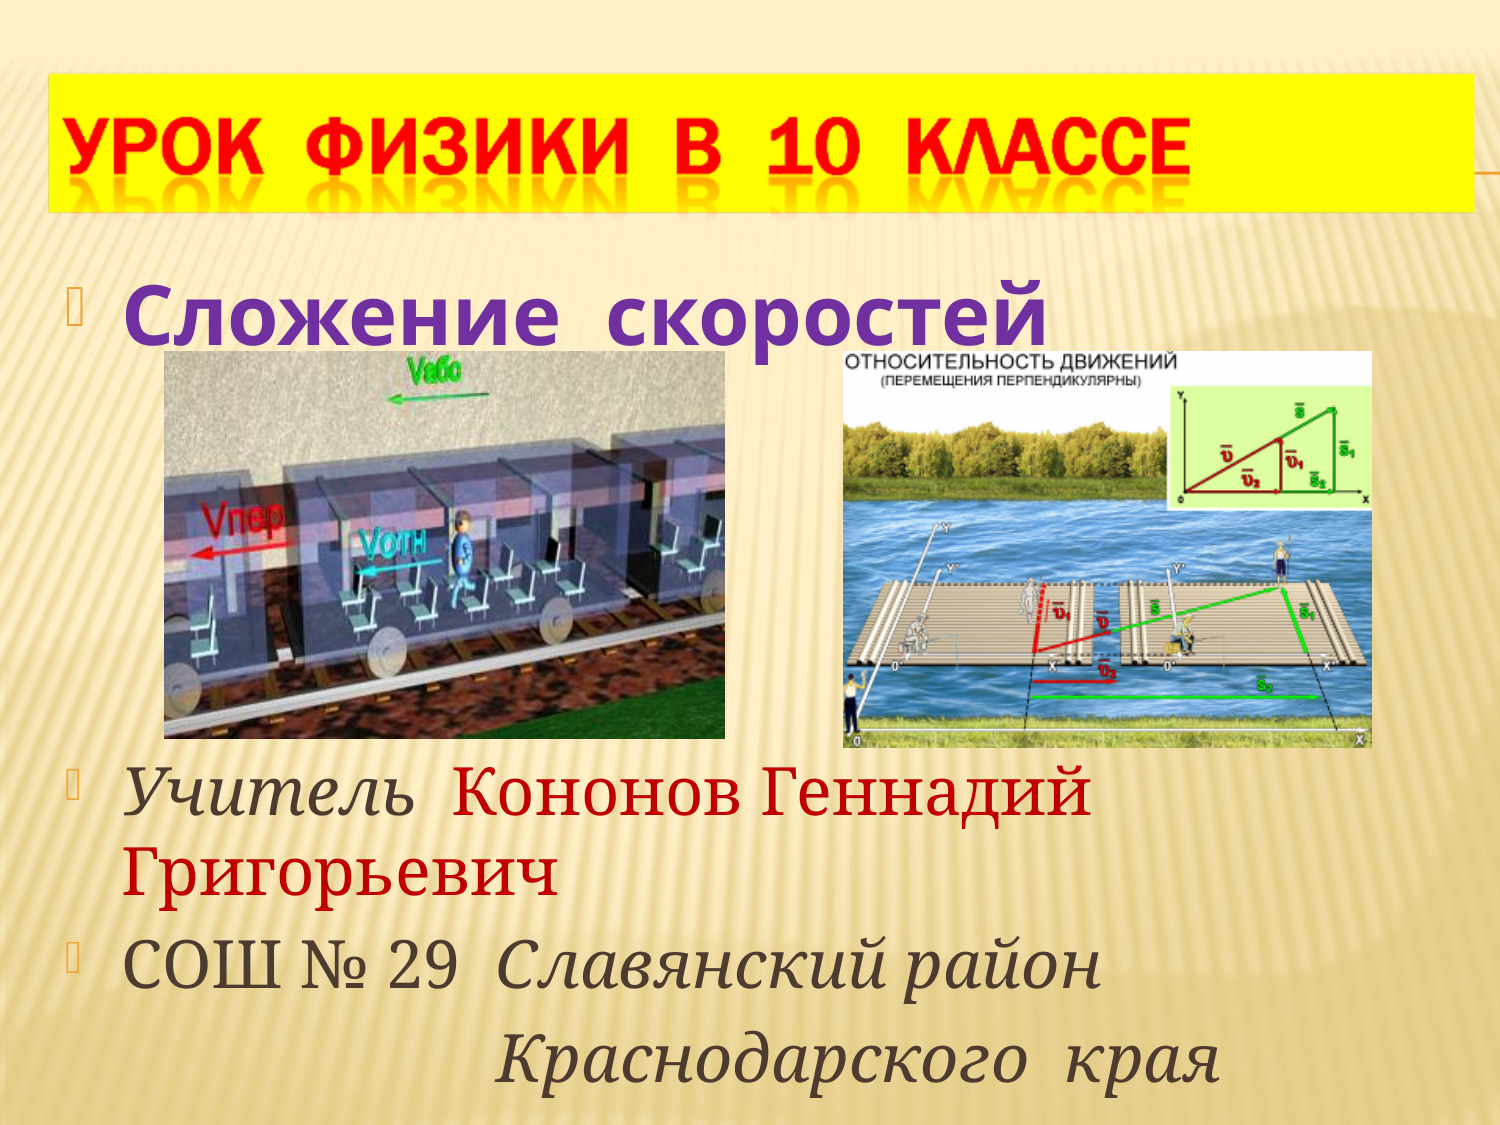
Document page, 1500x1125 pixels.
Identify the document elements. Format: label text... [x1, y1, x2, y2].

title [11, 67, 1477, 277]
list Сложение скоростей Учитель Кононов Геннадий Григорьевич СОШ № 29 Славянский район Краснодарского края [49, 292, 1476, 1044]
picture [163, 351, 725, 739]
picture [843, 351, 1373, 748]
